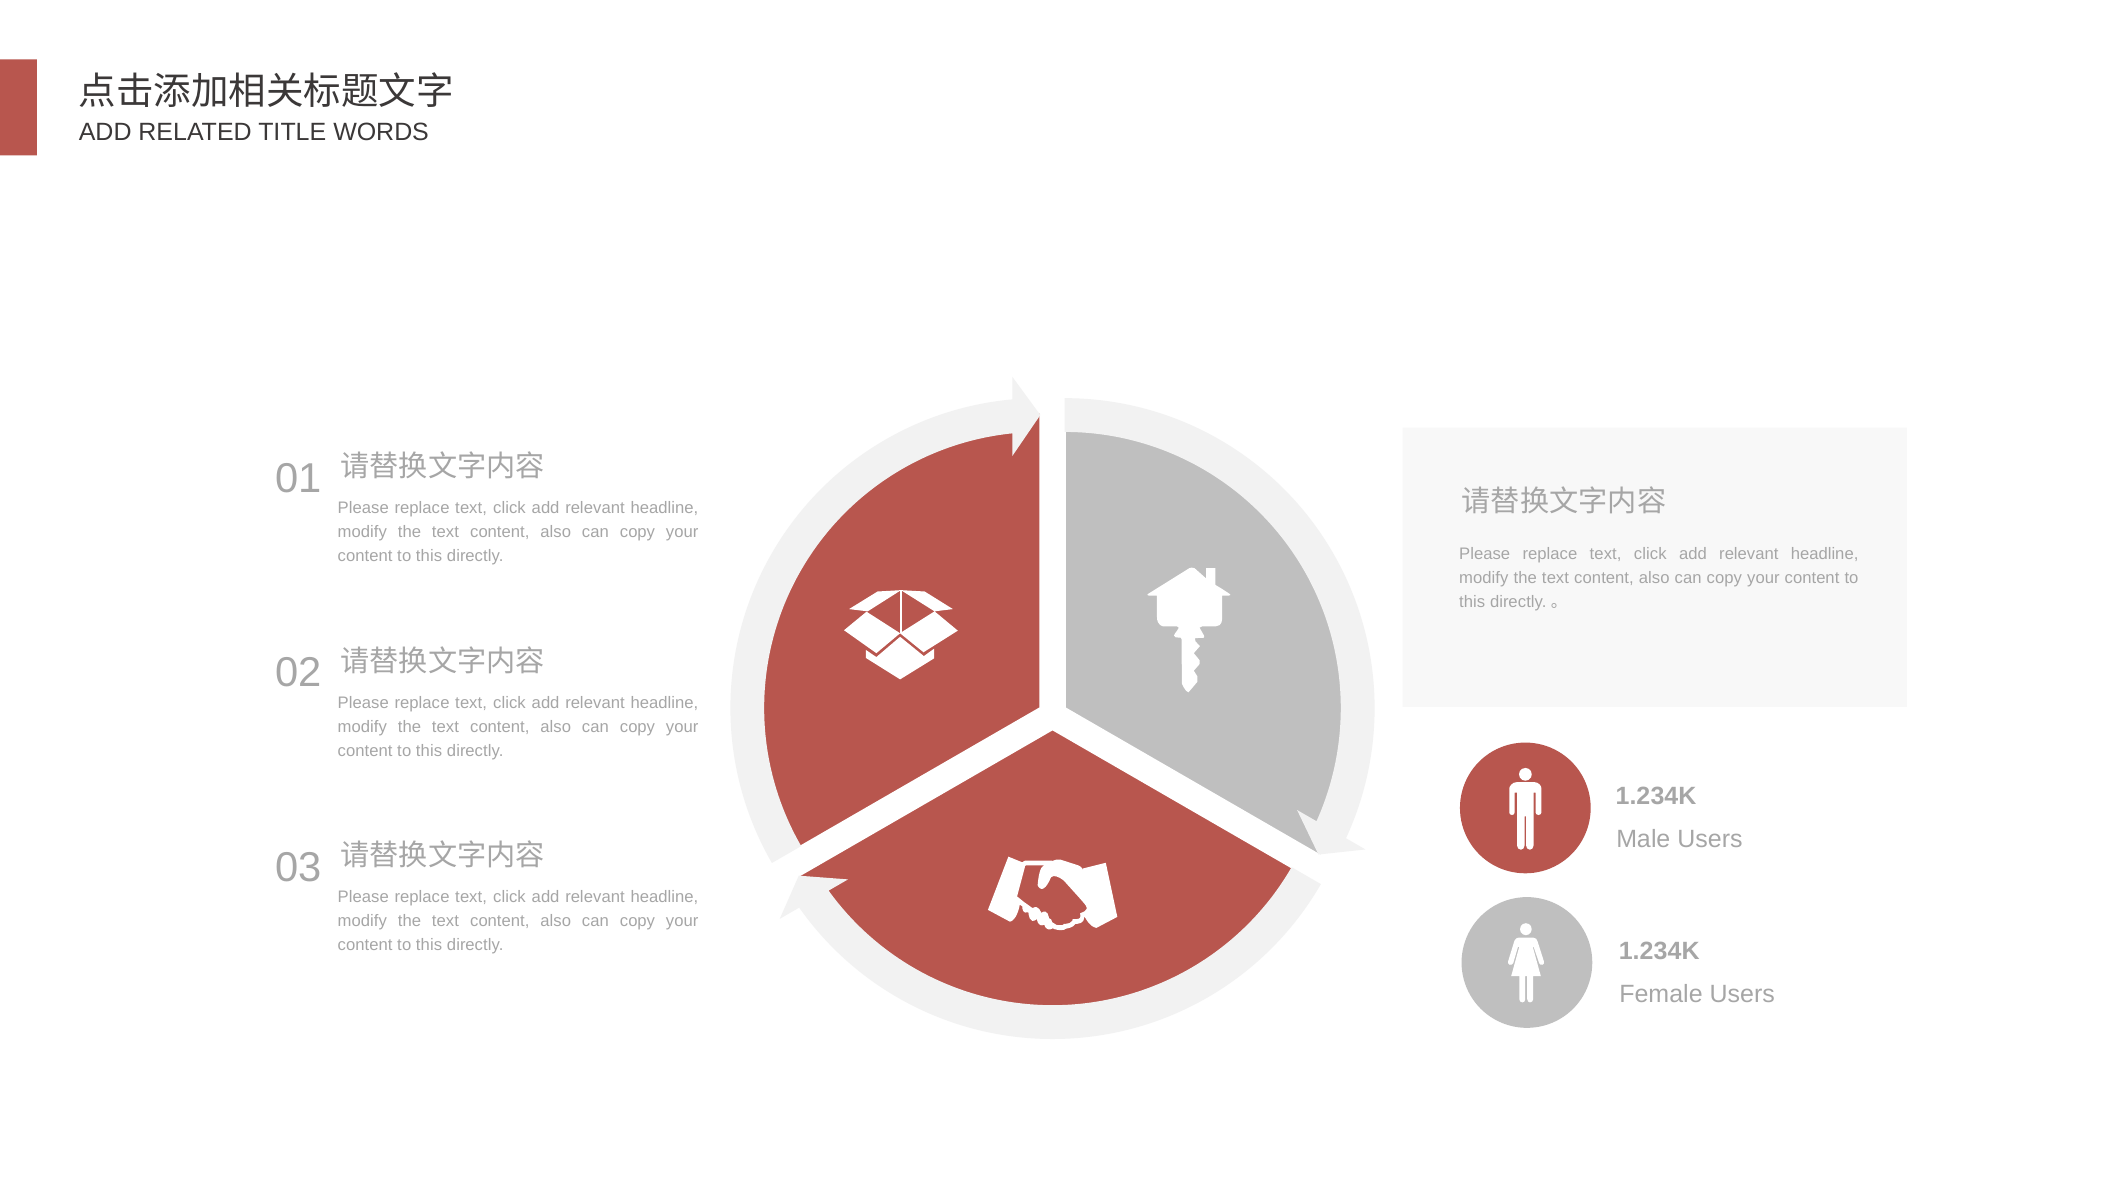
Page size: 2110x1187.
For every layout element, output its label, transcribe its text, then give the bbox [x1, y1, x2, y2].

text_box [322, 627, 707, 766]
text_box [322, 433, 707, 572]
text_box ADD RELATED TITLE WORDS [62, 107, 446, 154]
text_box 03 [260, 822, 322, 897]
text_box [844, 590, 958, 680]
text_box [1402, 427, 1907, 707]
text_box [322, 822, 707, 961]
text_box 01 [260, 433, 322, 509]
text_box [1461, 897, 1593, 1028]
text_box 1.234K [1603, 920, 1715, 972]
text_box 1.234K [1600, 766, 1712, 817]
text_box Female Users [1604, 963, 1791, 1015]
text_box 点击添加相关标题文字 [62, 59, 470, 121]
text_box Male Users [1601, 809, 1758, 861]
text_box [707, 375, 1398, 1062]
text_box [1459, 742, 1591, 874]
text_box 02 [260, 627, 322, 703]
